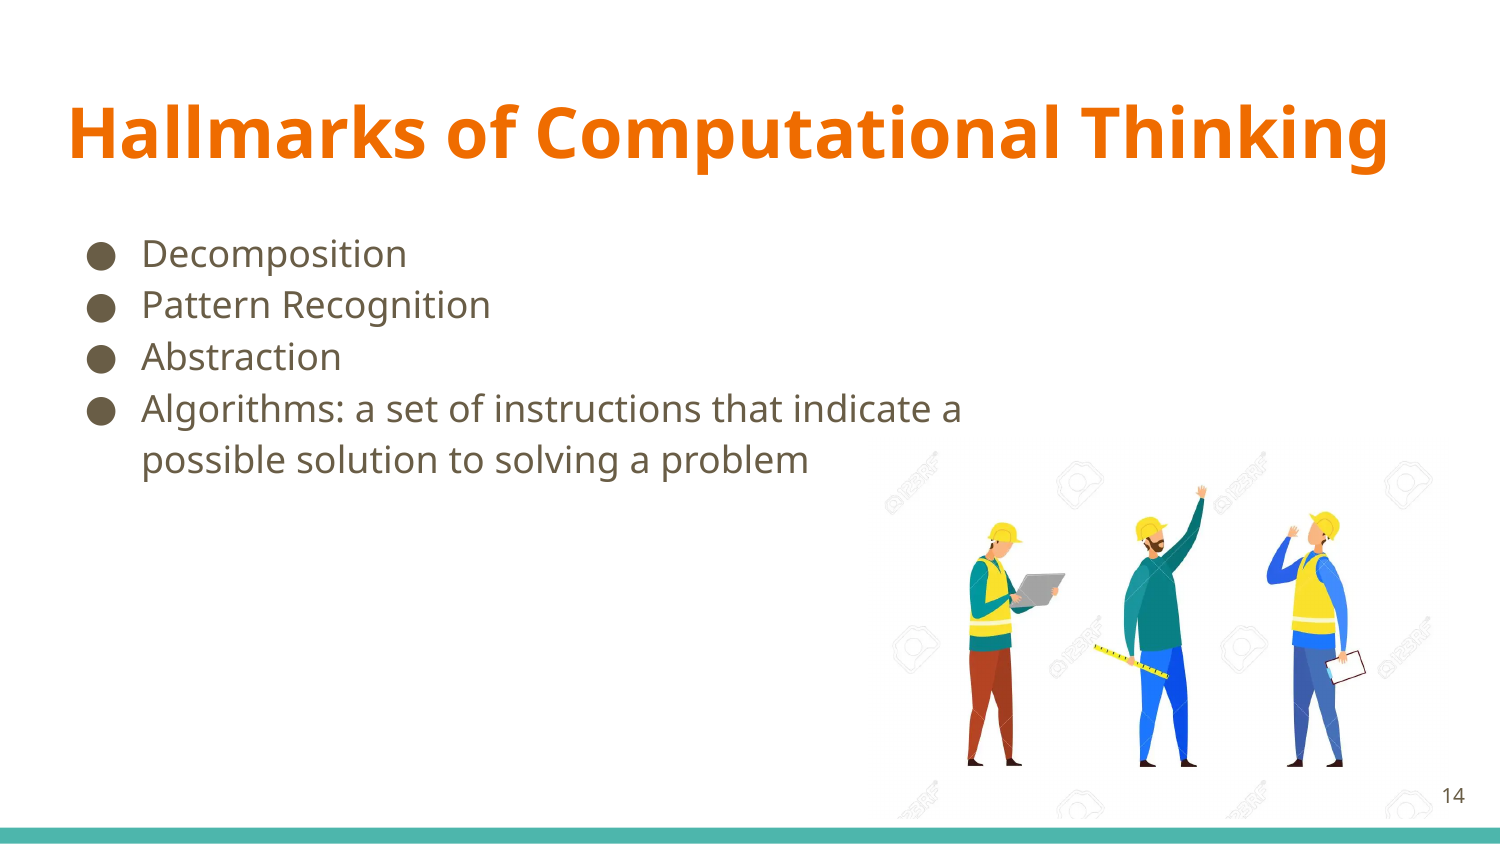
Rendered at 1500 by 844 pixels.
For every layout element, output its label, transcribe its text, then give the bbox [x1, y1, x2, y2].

picture [868, 437, 1450, 819]
list Decomposition Pattern Recognition Abstraction Algorithms: a set of instructions that indicate a possible solution to solving a problem [51, 207, 998, 750]
slide_number ‹#› [1389, 764, 1480, 830]
title Hallmarks of Computational Thinking [51, 72, 1449, 189]
